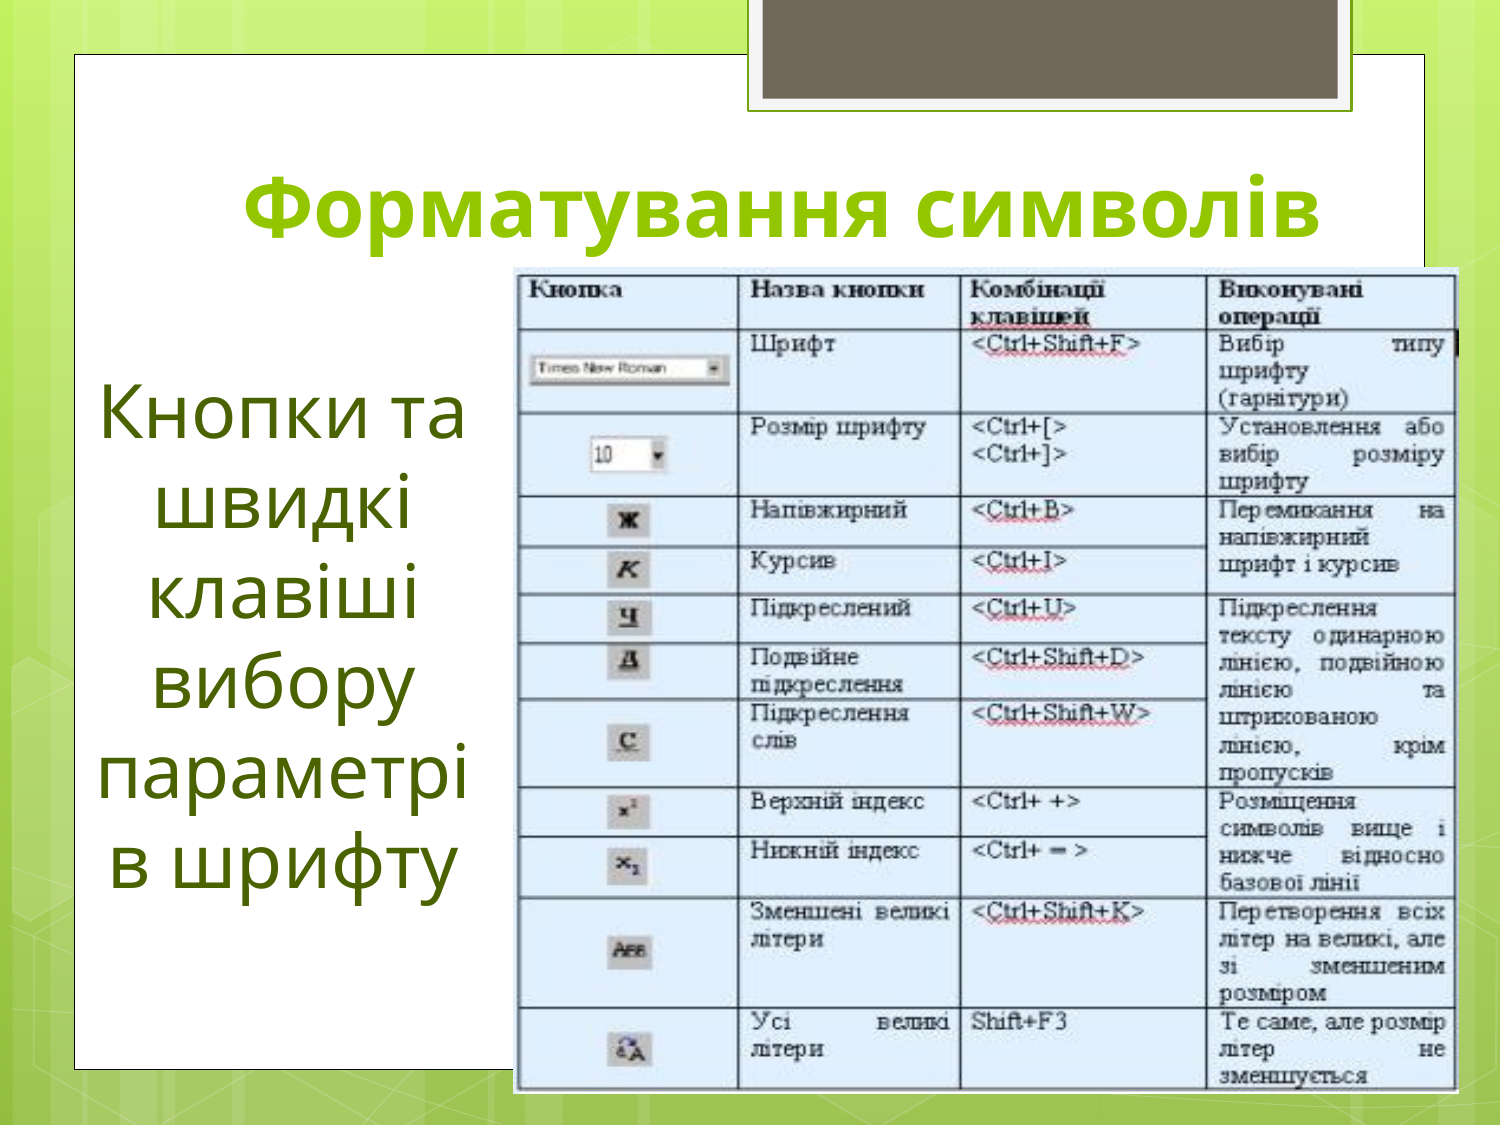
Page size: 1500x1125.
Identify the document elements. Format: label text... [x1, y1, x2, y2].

title Форматування символів [206, 74, 1359, 263]
picture [513, 266, 1459, 1095]
list Кнопки та швидкі клавіші вибору параметрів шрифту [76, 355, 490, 1006]
